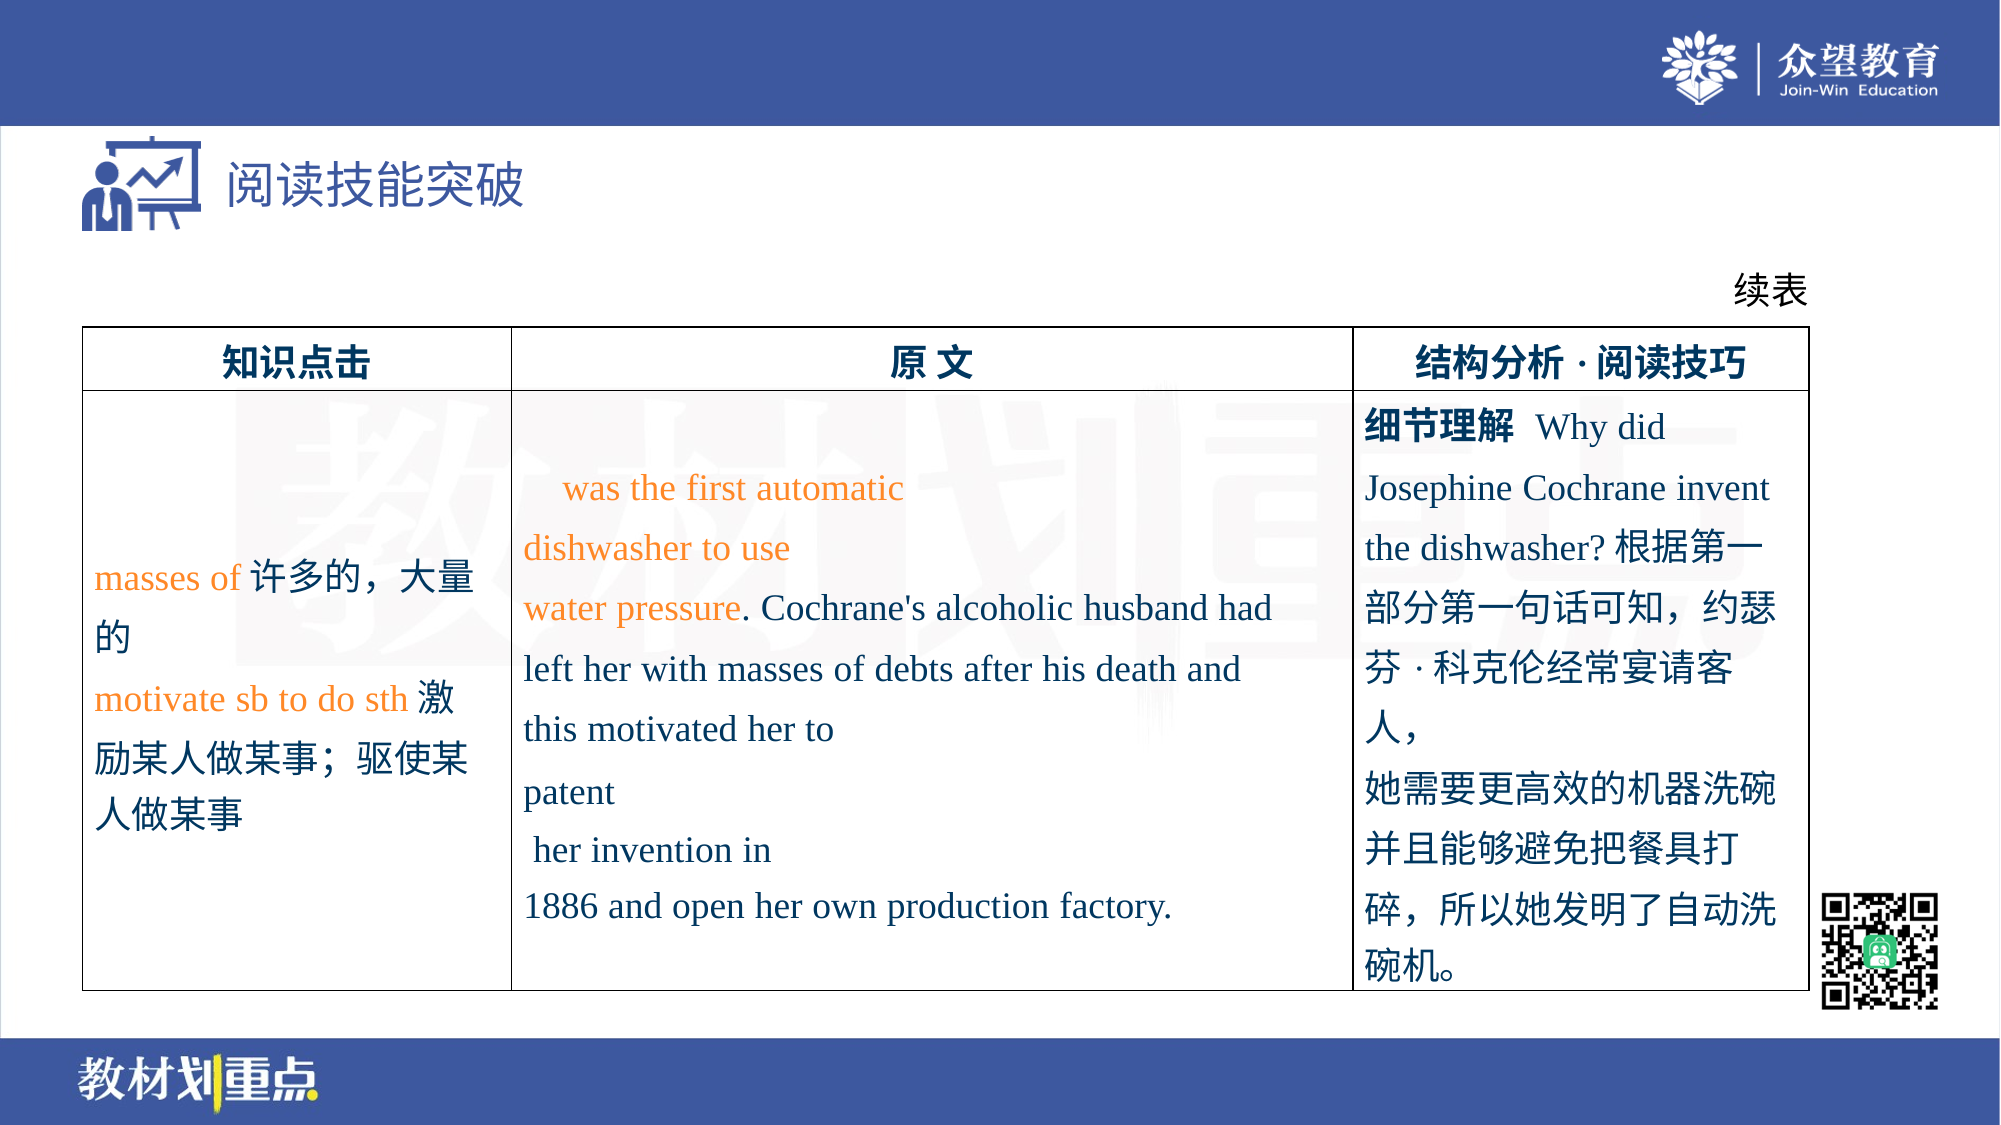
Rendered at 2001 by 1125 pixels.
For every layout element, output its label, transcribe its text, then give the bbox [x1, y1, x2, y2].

text_box 续表 [1733, 247, 1809, 312]
picture [0, 0, 2000, 1125]
